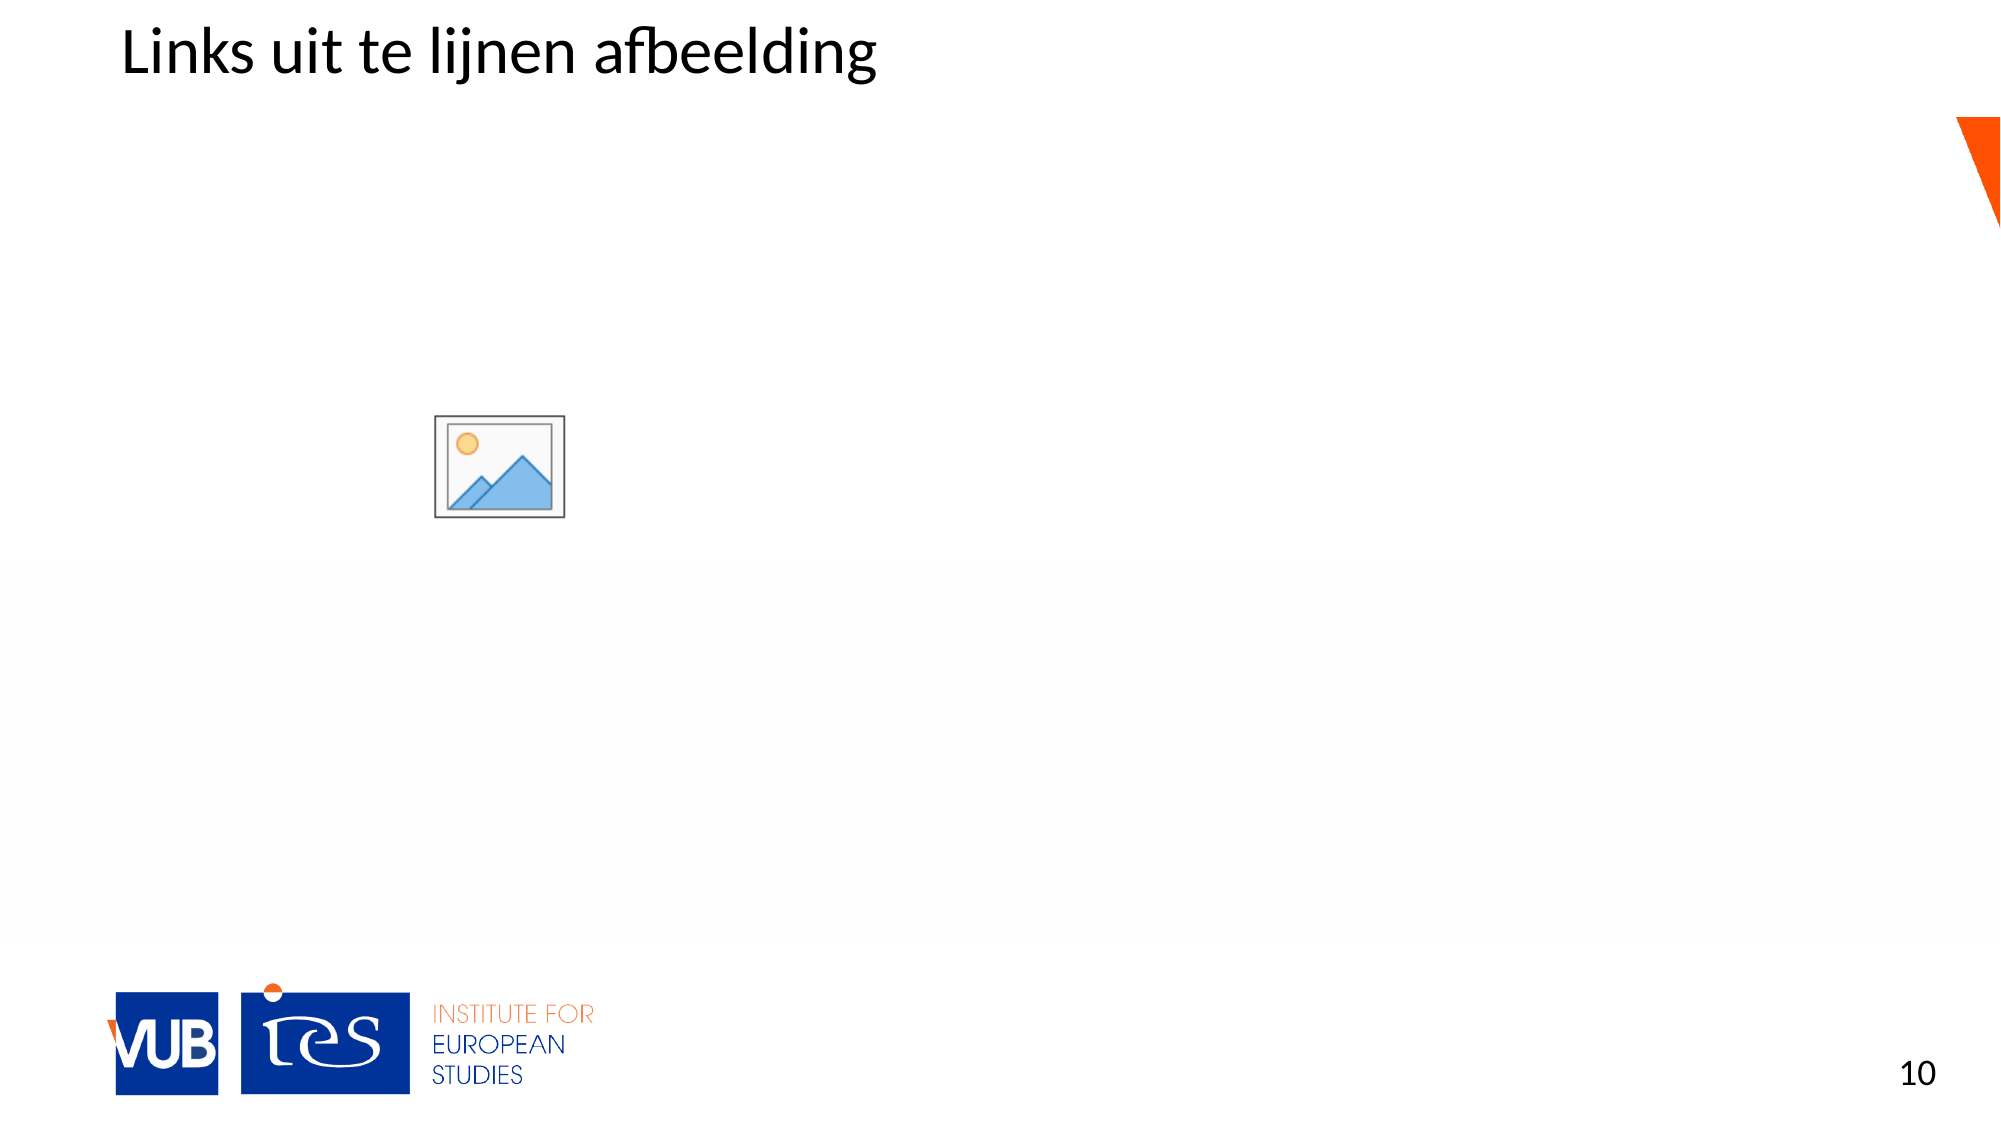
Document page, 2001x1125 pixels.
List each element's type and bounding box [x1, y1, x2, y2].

picture [89, 962, 651, 1124]
picture [0, 0, 1000, 935]
picture [1956, 117, 2001, 235]
